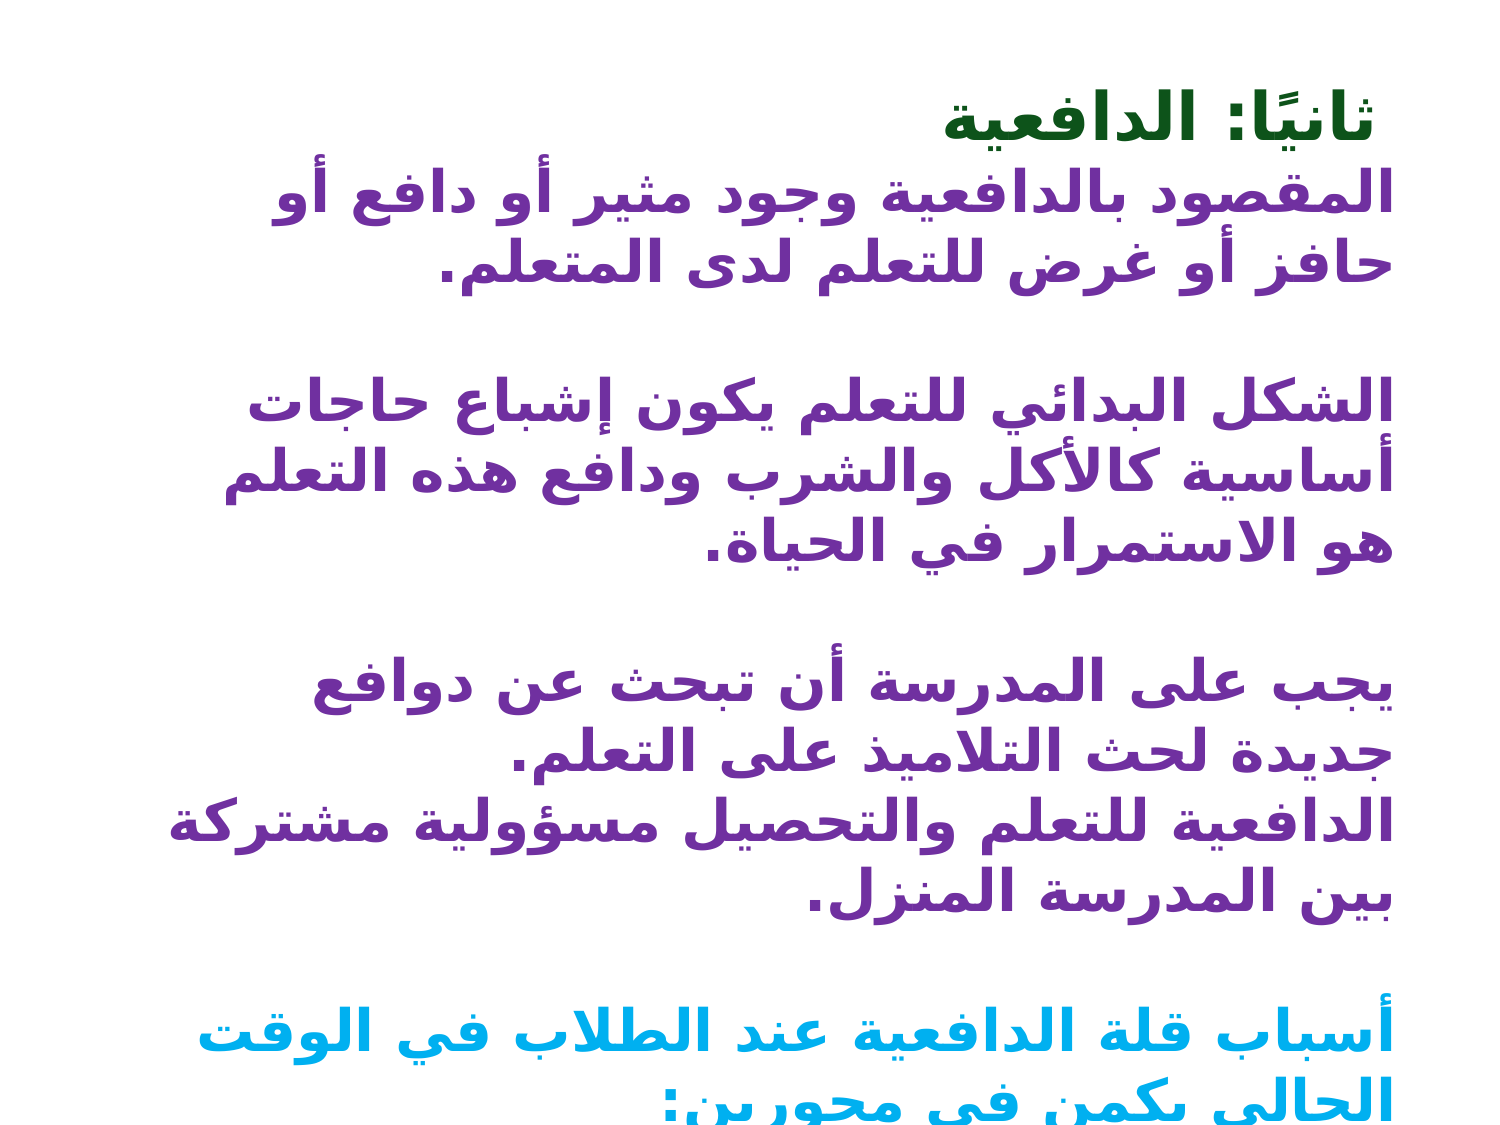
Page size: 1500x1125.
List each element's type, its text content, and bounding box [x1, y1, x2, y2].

text_box ثانيًا: الدافعية المقصود بالدافعية وجود مثير أو دافع أو حافز أو غرض للتعلم لدى المتعلم. الشكل البدائي للتعلم يكون إشباع حاجات أساسية كالأكل والشرب ودافع هذه التعلم هو الاستمرار في الحياة. يجب على المدرسة أن تبحث عن دوافع جديدة لحث التلاميذ على التعلم. الدافعية للتعلم والتحصيل مسؤولية مشتركة بين المدرسة المنزل. أسباب قلة الدافعية عند الطلاب في الوقت الحالي يكمن في محورين: 1- أن حاجاتهم الأساسية مشبعة تماما 2- أن المعلمين في المدرسة يؤدون عملهم بشكل روتيني باعث للملل. [123, 66, 1412, 1125]
